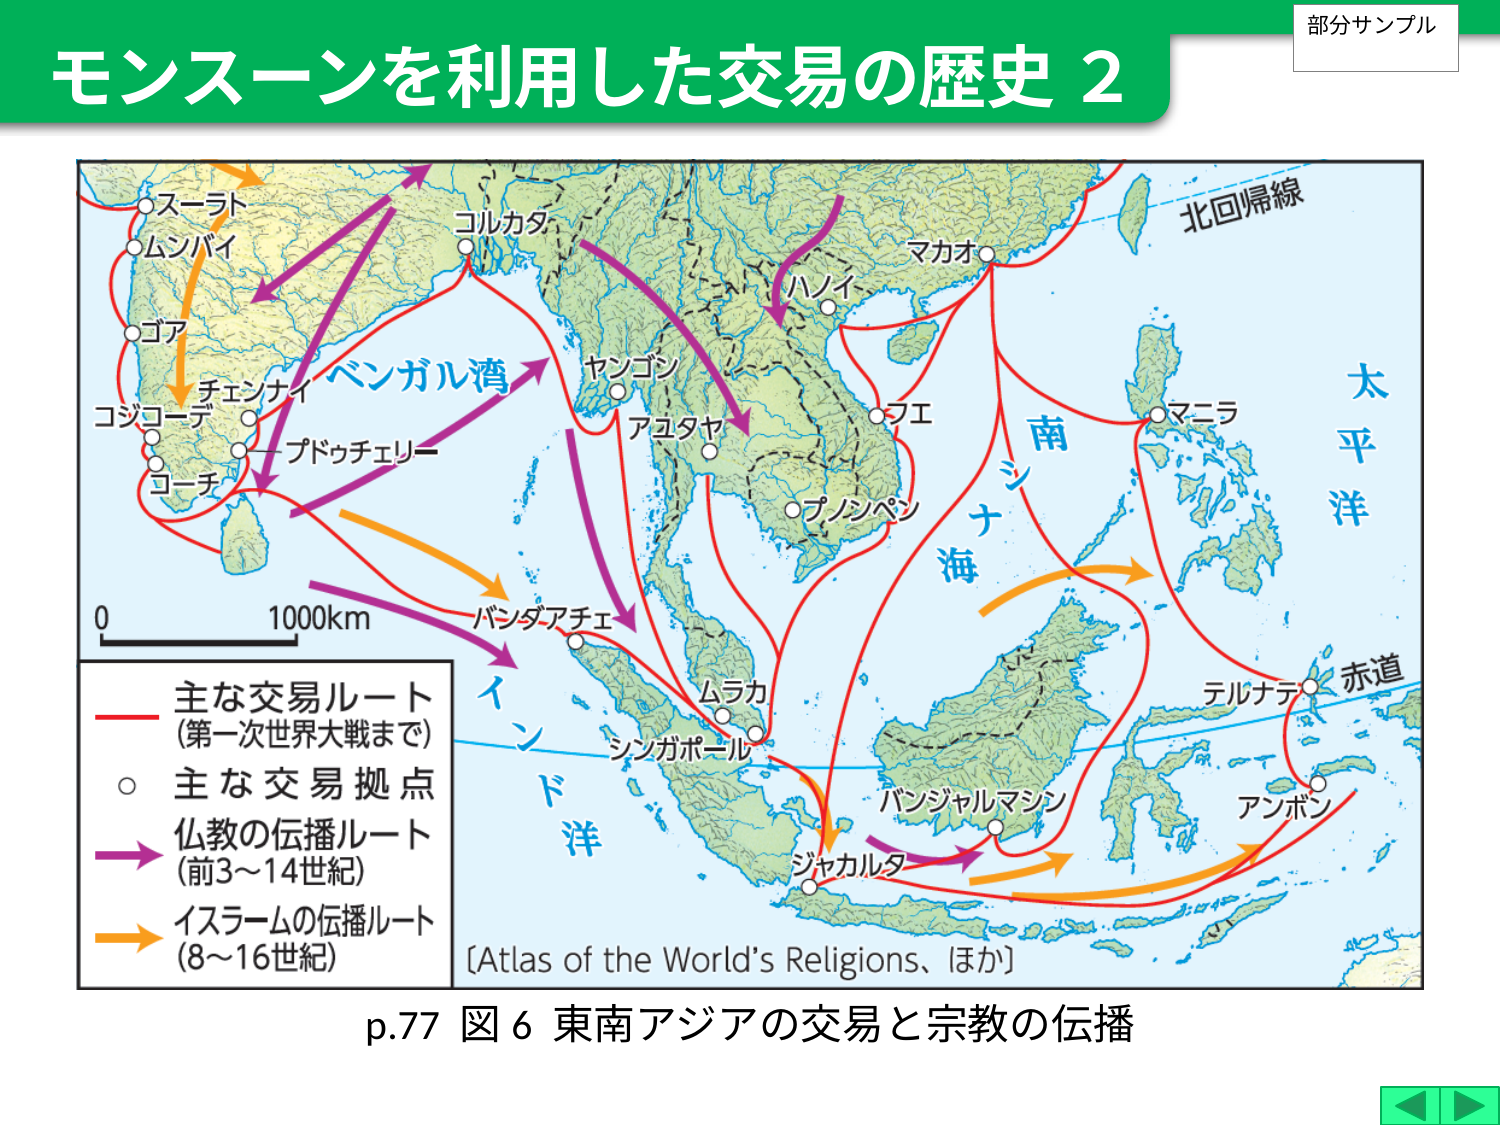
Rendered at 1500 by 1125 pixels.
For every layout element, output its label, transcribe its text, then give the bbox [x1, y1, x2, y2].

text_box [1380, 1086, 1439, 1125]
text_box [1439, 1086, 1500, 1125]
text_box モンスーンを利用した交易の歴史 ２ [31, 4, 1268, 124]
picture [76, 159, 1424, 990]
list p.77 図6 東南アジアの交易と宗教の伝播 [76, 990, 1424, 1049]
text_box 部分サンプル [1293, 4, 1459, 72]
